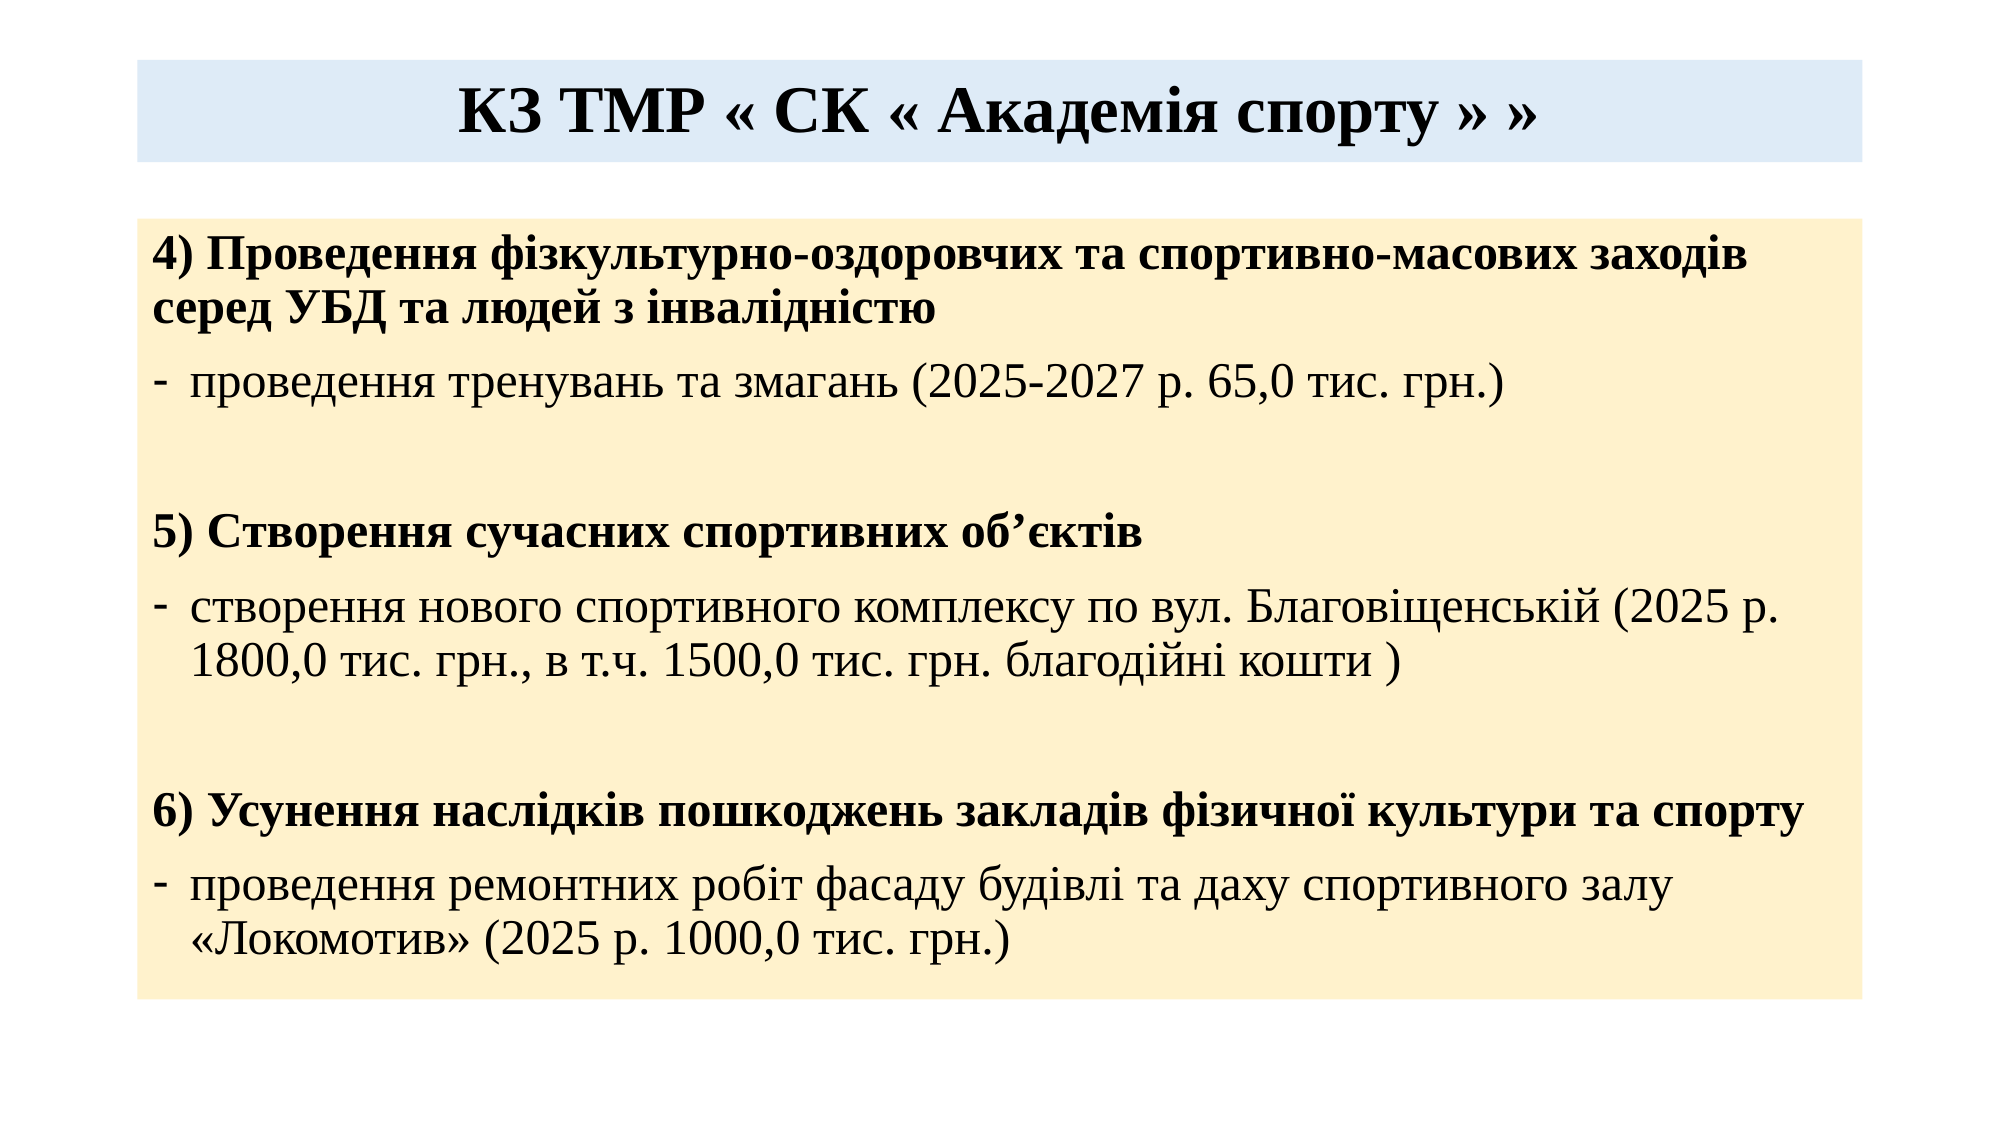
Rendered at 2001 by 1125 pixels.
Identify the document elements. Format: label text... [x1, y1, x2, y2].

list 4) Проведення фізкультурно-оздоровчих та спортивно-масових заходів серед УБД та людей з інвалідністю проведення тренувань та змагань (2025-2027 р. 65,0 тис. грн.) 5) Створення сучасних спортивних об’єктів створення нового спортивного комплексу по вул. Благовіщенській (2025 р. 1800,0 тис. грн., в т.ч. 1500,0 тис. грн. благодійні кошти ) 6) Усунення наслідків пошкоджень закладів фізичної культури та спорту проведення ремонтних робіт фасаду будівлі та даху спортивного залу «Локомотив» (2025 р. 1000,0 тис. грн.) [137, 218, 1863, 1000]
title КЗ ТМР « СК « Академія спорту » » [137, 59, 1863, 163]
